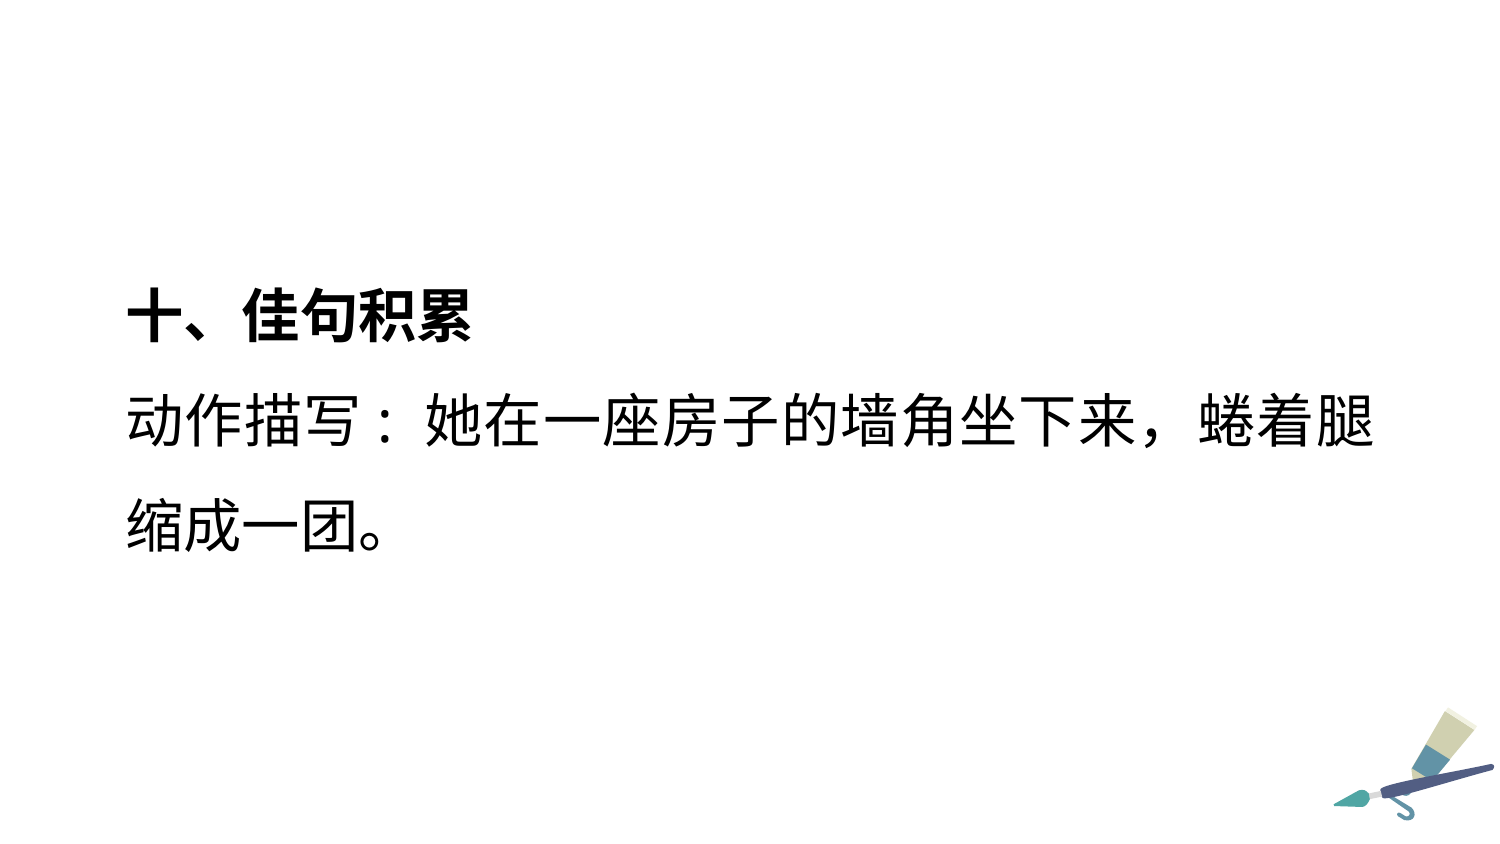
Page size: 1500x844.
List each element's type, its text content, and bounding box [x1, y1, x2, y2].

text_box 十、佳句积累 动作描写: 她在一座房子的墙角坐下来，蜷着腿缩成一团。 [110, 237, 1390, 567]
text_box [1358, 708, 1481, 844]
